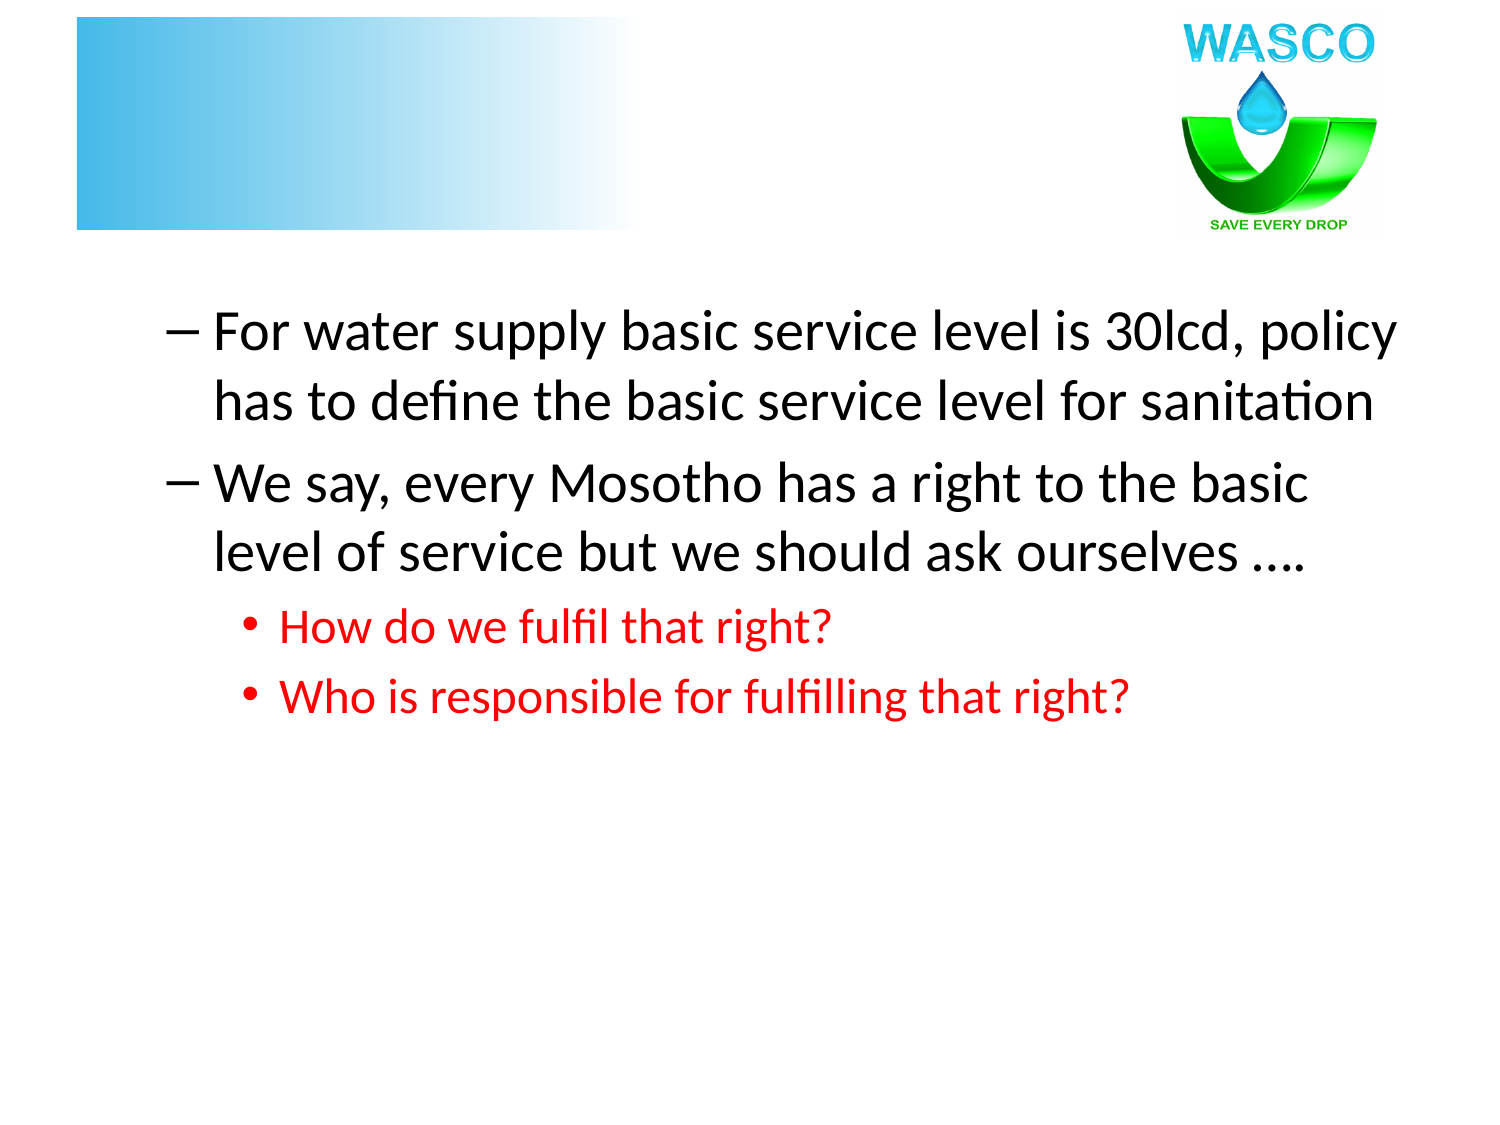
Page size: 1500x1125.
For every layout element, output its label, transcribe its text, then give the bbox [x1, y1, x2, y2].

picture [1174, 12, 1384, 234]
list For water supply basic service level is 30lcd, policy has to define the basic service level for sanitation We say, every Mosotho has a right to the basic level of service but we should ask ourselves …. How do we fulfil that right? Who is responsible for fulfilling that right? [76, 284, 1427, 1028]
text_box [76, 17, 640, 230]
